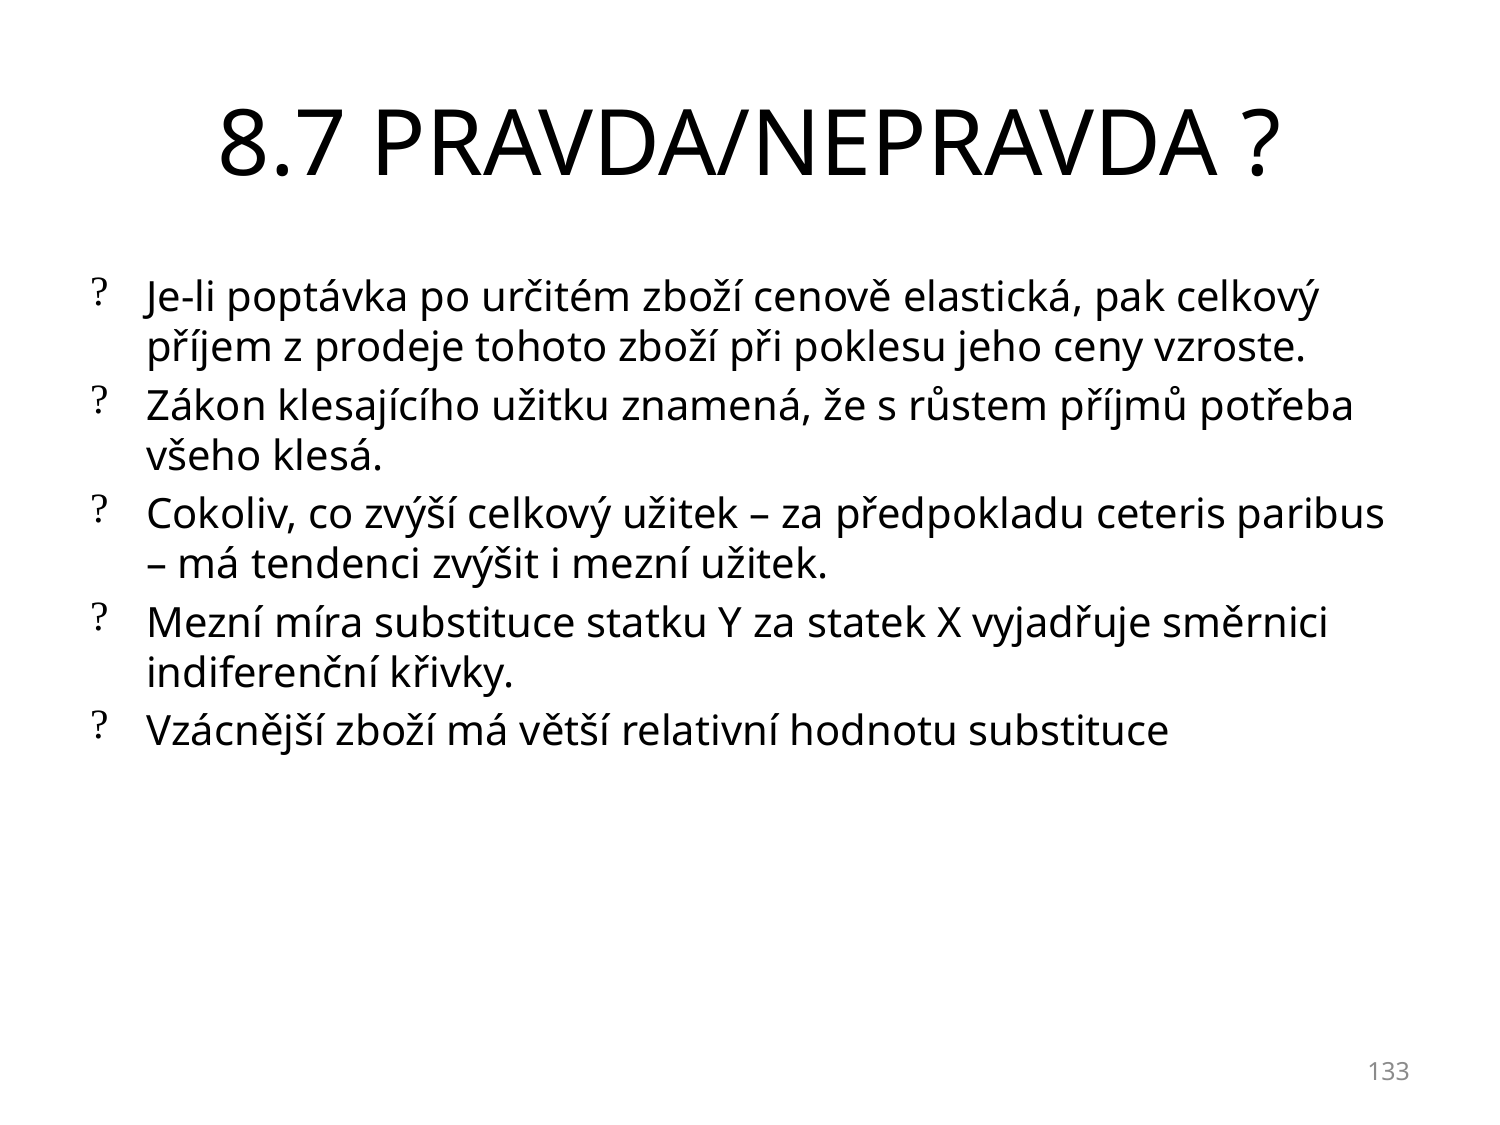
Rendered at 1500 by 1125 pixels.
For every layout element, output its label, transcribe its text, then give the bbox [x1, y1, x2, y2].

list Je-li poptávka po určitém zboží cenově elastická, pak celkový příjem z prodeje tohoto zboží při poklesu jeho ceny vzroste. Zákon klesajícího užitku znamená, že s růstem příjmů potřeba všeho klesá. Cokoliv, co zvýší celkový užitek – za předpokladu ceteris paribus – má tendenci zvýšit i mezní užitek. Mezní míra substituce statku Y za statek X vyjadřuje směrnici indiferenční křivky. Vzácnější zboží má větší relativní hodnotu substituce [75, 262, 1425, 1005]
slide_number 133 [1074, 1042, 1425, 1103]
title 8.7 PRAVDA/NEPRAVDA ? [75, 45, 1425, 233]
